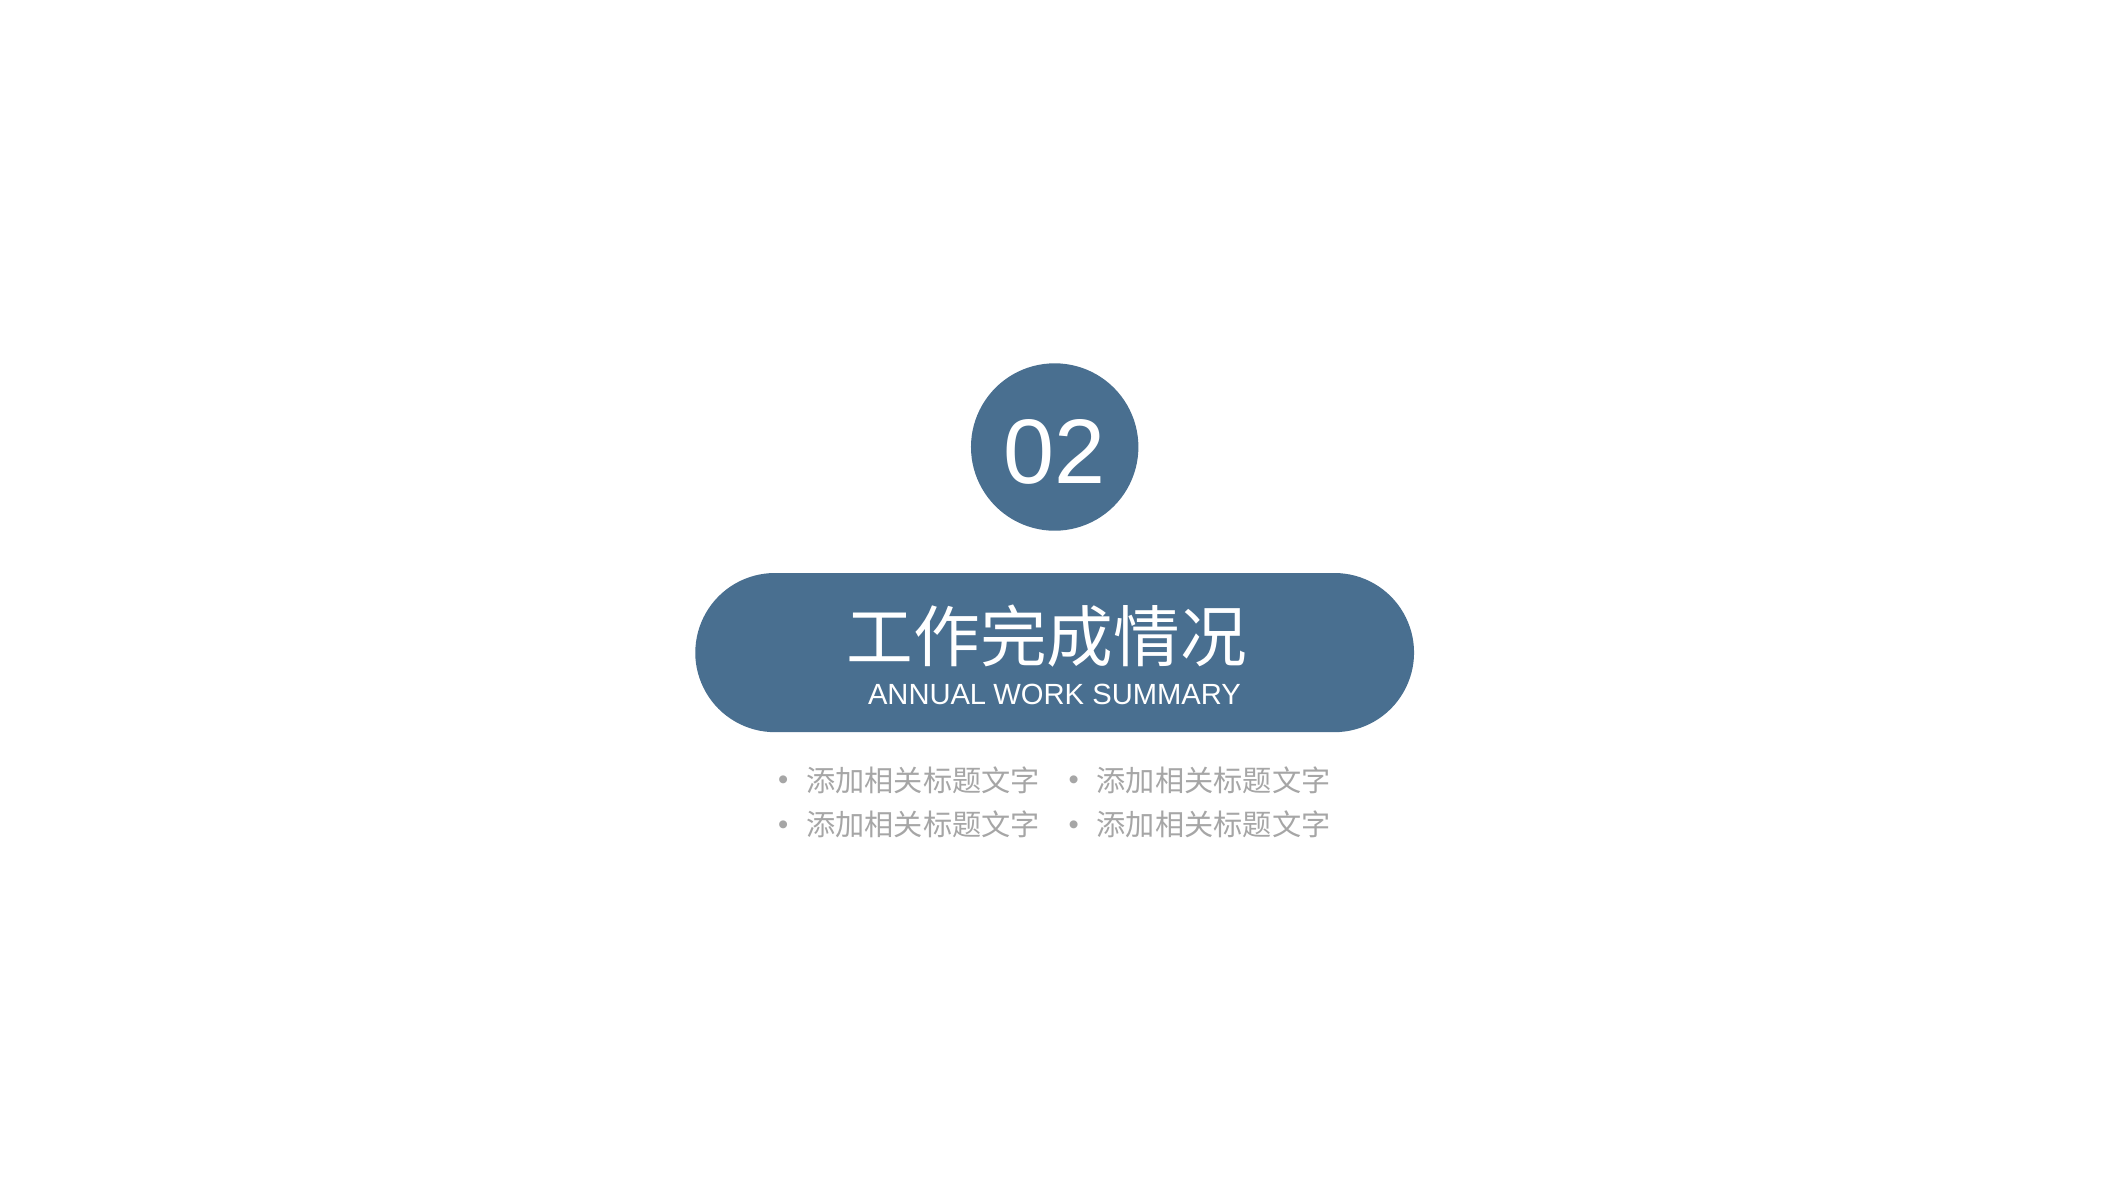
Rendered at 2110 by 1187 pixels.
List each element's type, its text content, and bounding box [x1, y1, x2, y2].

text_box [694, 571, 1416, 734]
text_box 添加相关标题文字 [777, 806, 1041, 842]
text_box 添加相关标题文字 [1068, 762, 1331, 798]
text_box 02 [969, 362, 1140, 532]
text_box 添加相关标题文字 [777, 762, 1041, 798]
text_box 添加相关标题文字 [1068, 806, 1331, 842]
